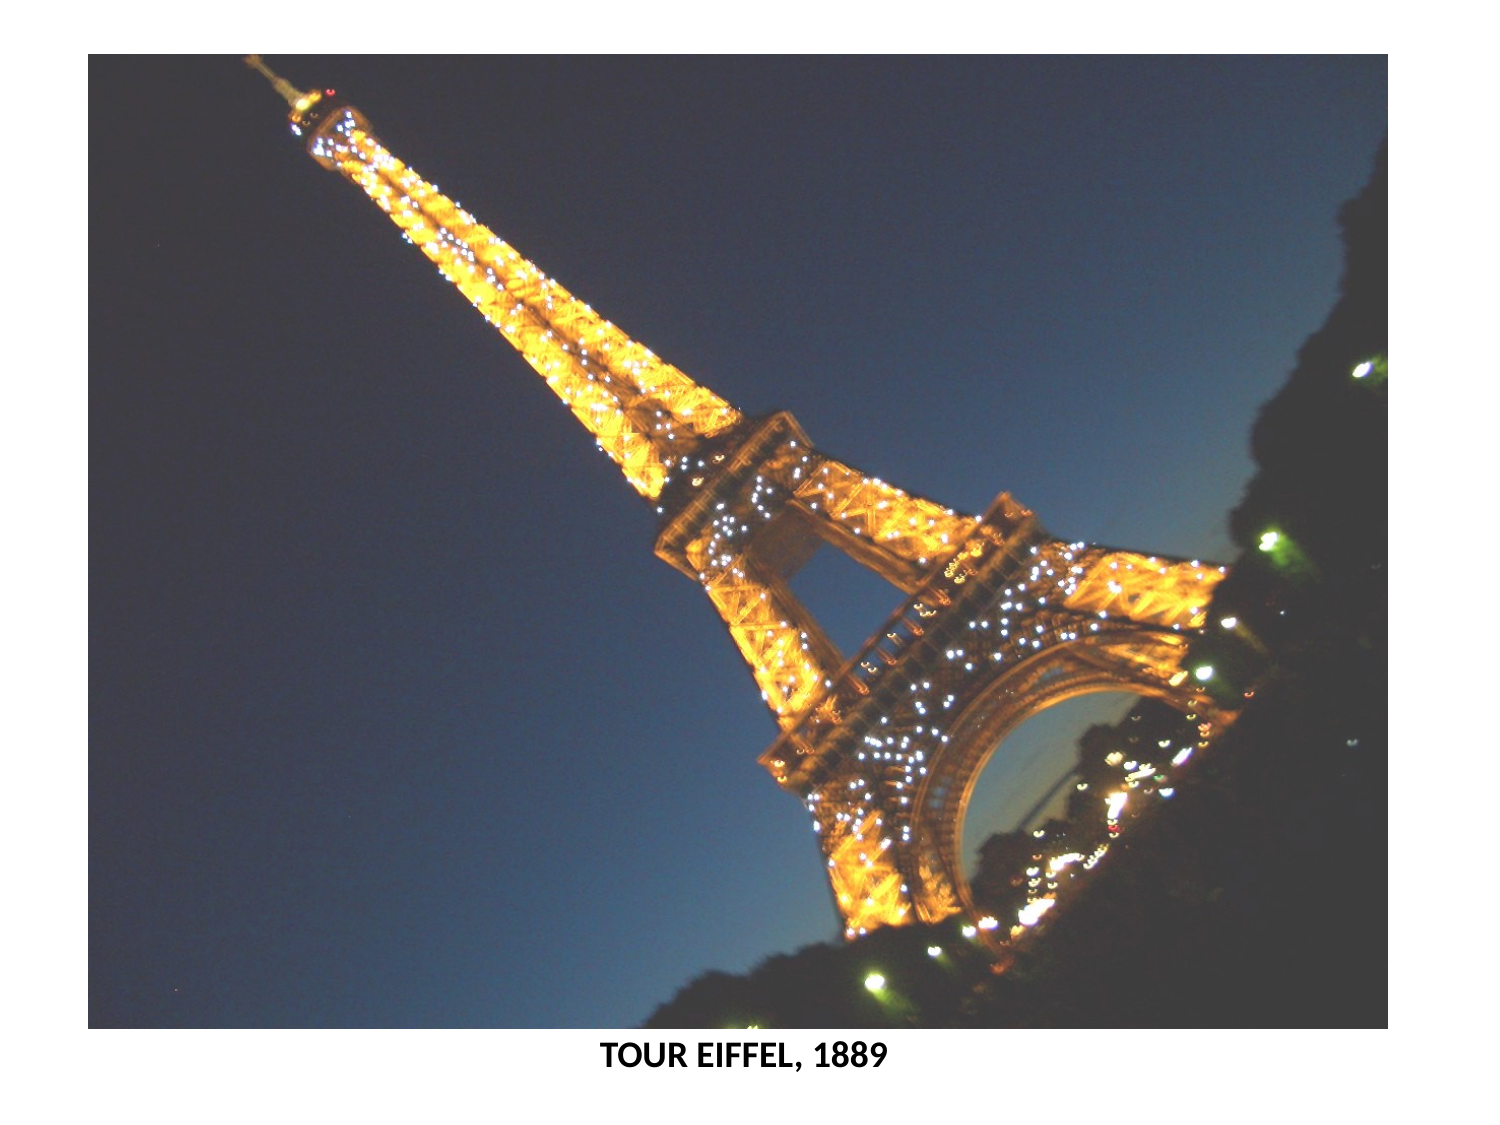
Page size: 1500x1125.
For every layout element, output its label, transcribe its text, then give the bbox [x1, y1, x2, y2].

text_box TOUR EIFFEL, 1889 [159, 1037, 1329, 1083]
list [88, 54, 1388, 1030]
